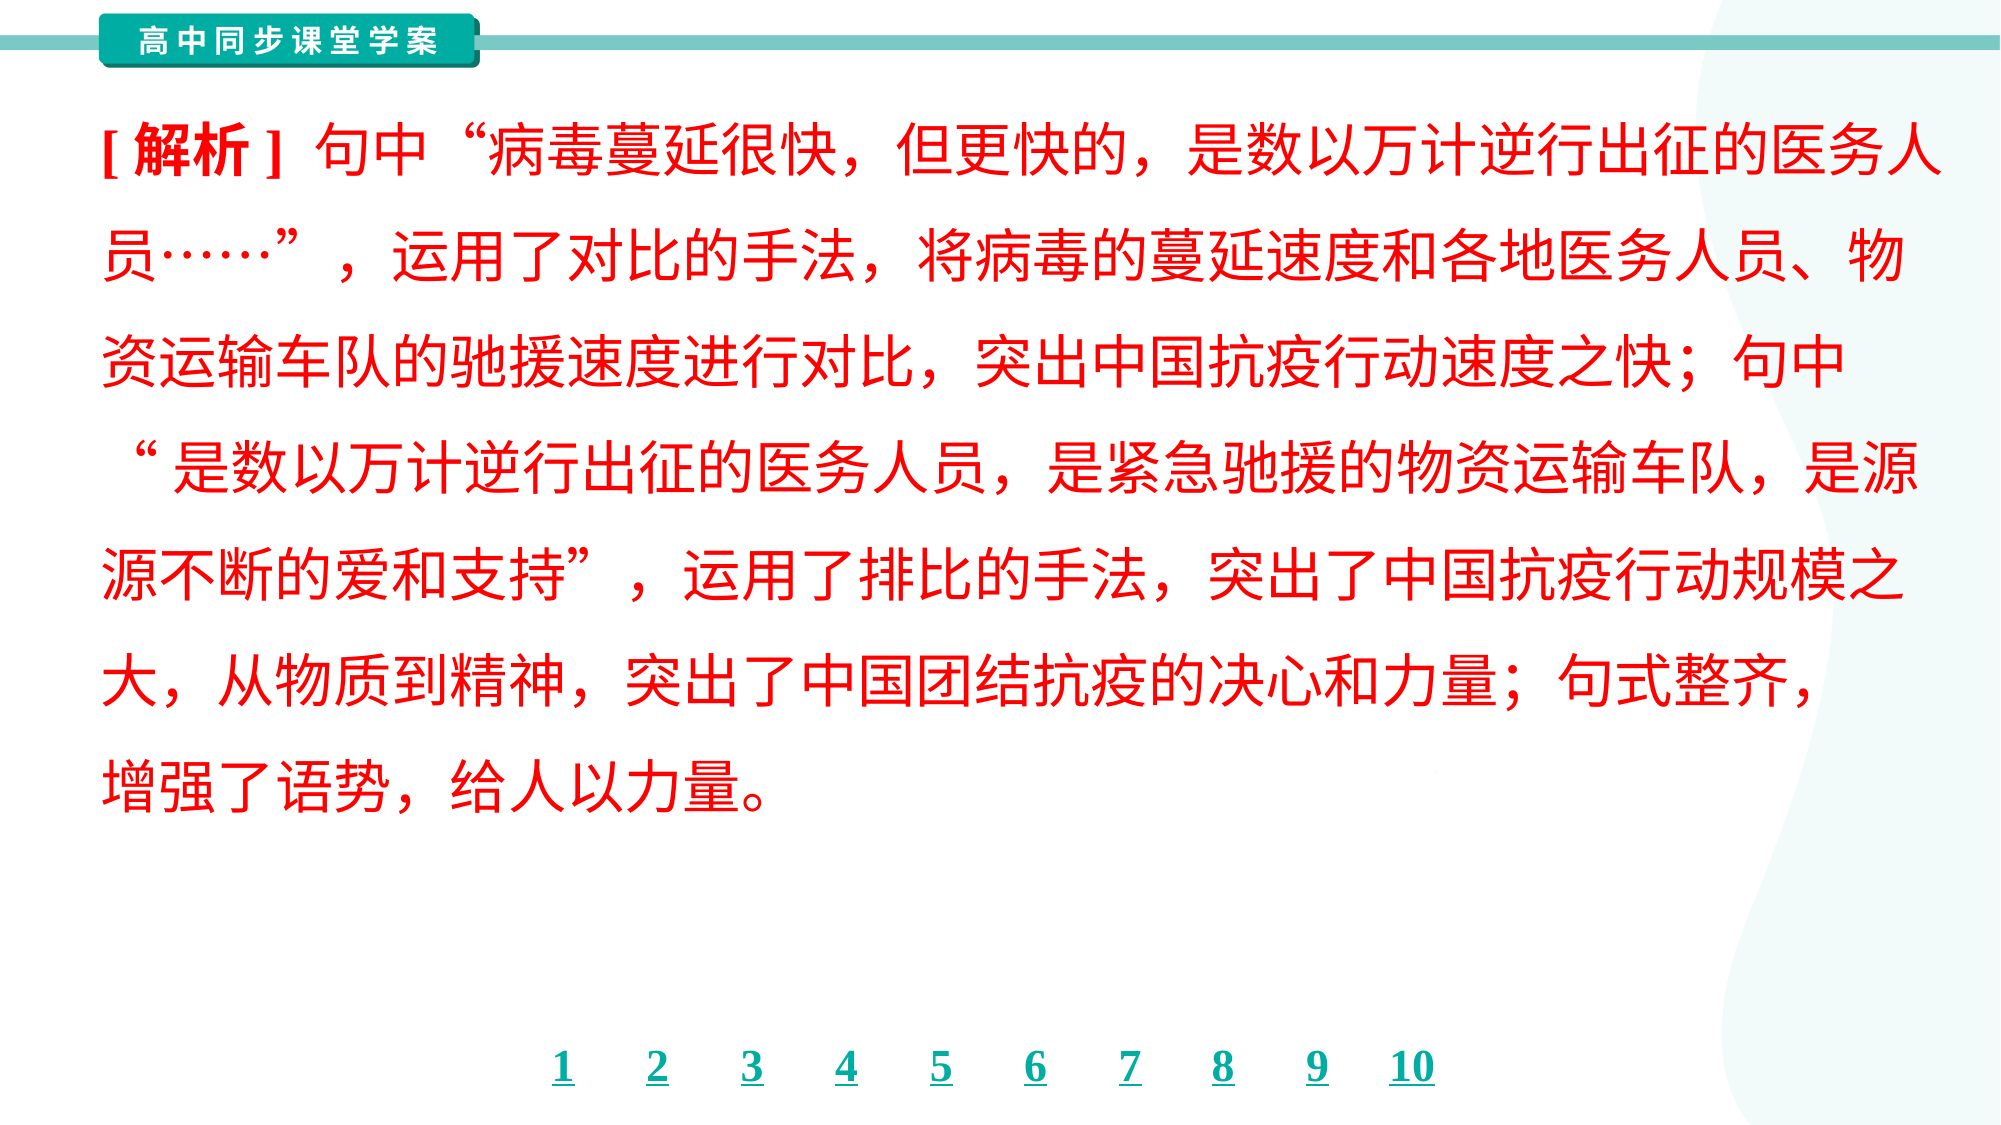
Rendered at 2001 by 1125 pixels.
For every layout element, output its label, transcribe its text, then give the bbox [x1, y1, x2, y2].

picture [0, 0, 2000, 1125]
text_box [解析] 句中“病毒蔓延很快，但更快的，是数以万计逆行出征的医务人 员……”，运用了对比的手法，将病毒的蔓延速度和各地医务人员、物 资运输车队的驰援速度进行对比，突出中国抗疫行动速度之快；句中 “是数以万计逆行出征的医务人员，是紧急驰援的物资运输车队，是源 源不断的爱和支持”，运用了排比的手法，突出了中国抗疫行动规模之 大，从物质到精神，突出了中国团结抗疫的决心和力量；句式整齐， 增强了语势，给人以力量。 [100, 76, 1899, 821]
